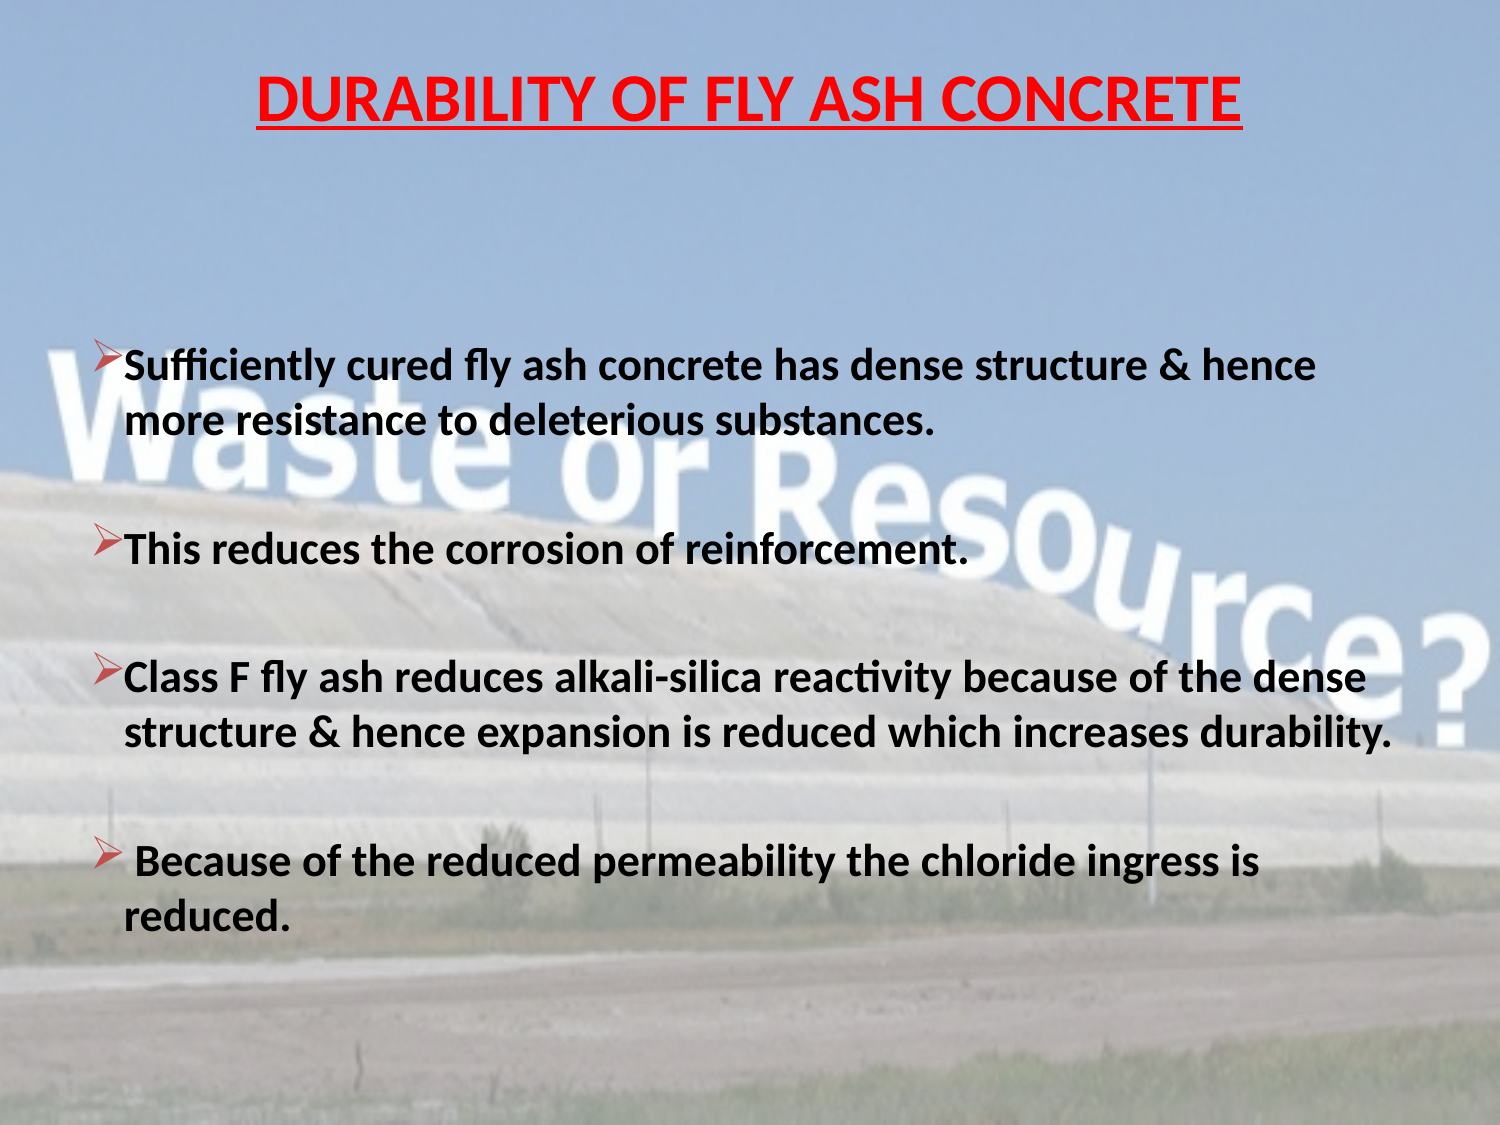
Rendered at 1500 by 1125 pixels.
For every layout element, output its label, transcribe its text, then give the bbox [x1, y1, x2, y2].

list Sufficiently cured fly ash concrete has dense structure & hence more resistance to deleterious substances. This reduces the corrosion of reinforcement. Class F fly ash reduces alkali-silica reactivity because of the dense structure & hence expansion is reduced which increases durability. Because of the reduced permeability the chloride ingress is reduced. [75, 262, 1425, 1005]
title DURABILITY OF FLY ASH CONCRETE [75, 45, 1425, 233]
